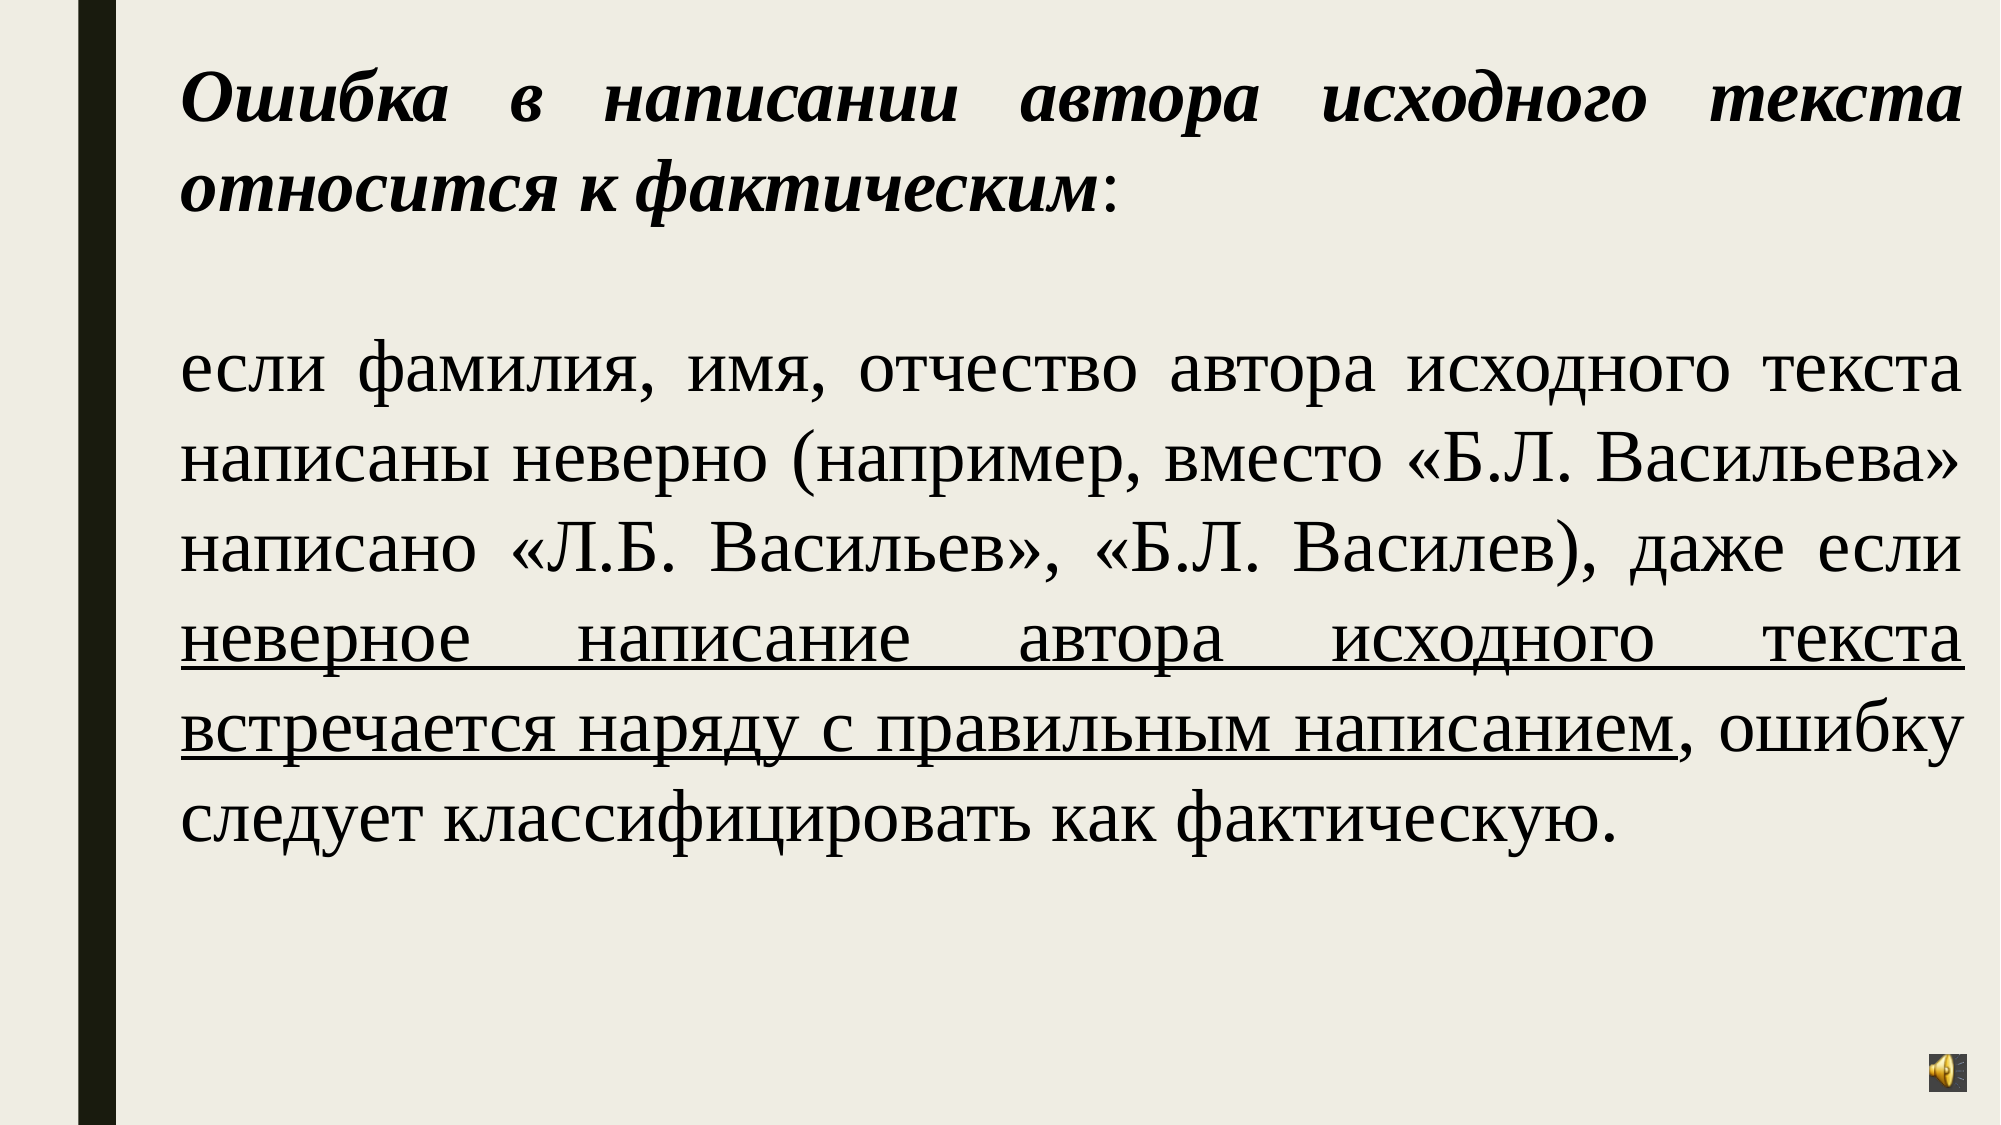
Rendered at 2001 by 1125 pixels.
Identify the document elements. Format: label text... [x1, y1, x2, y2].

picture [1927, 1052, 1968, 1093]
text_box Ошибка в написании автора исходного текста относится к фактическим: если фамилия, имя, отчество автора исходного текста написаны неверно (например, вместо «Б.Л. Васильева» написано «Л.Б. Васильев», «Б.Л. Василев), даже если неверное написание автора исходного текста встречается наряду с правильным написанием, ошибку следует классифицировать как фактическую. [165, 39, 1980, 865]
